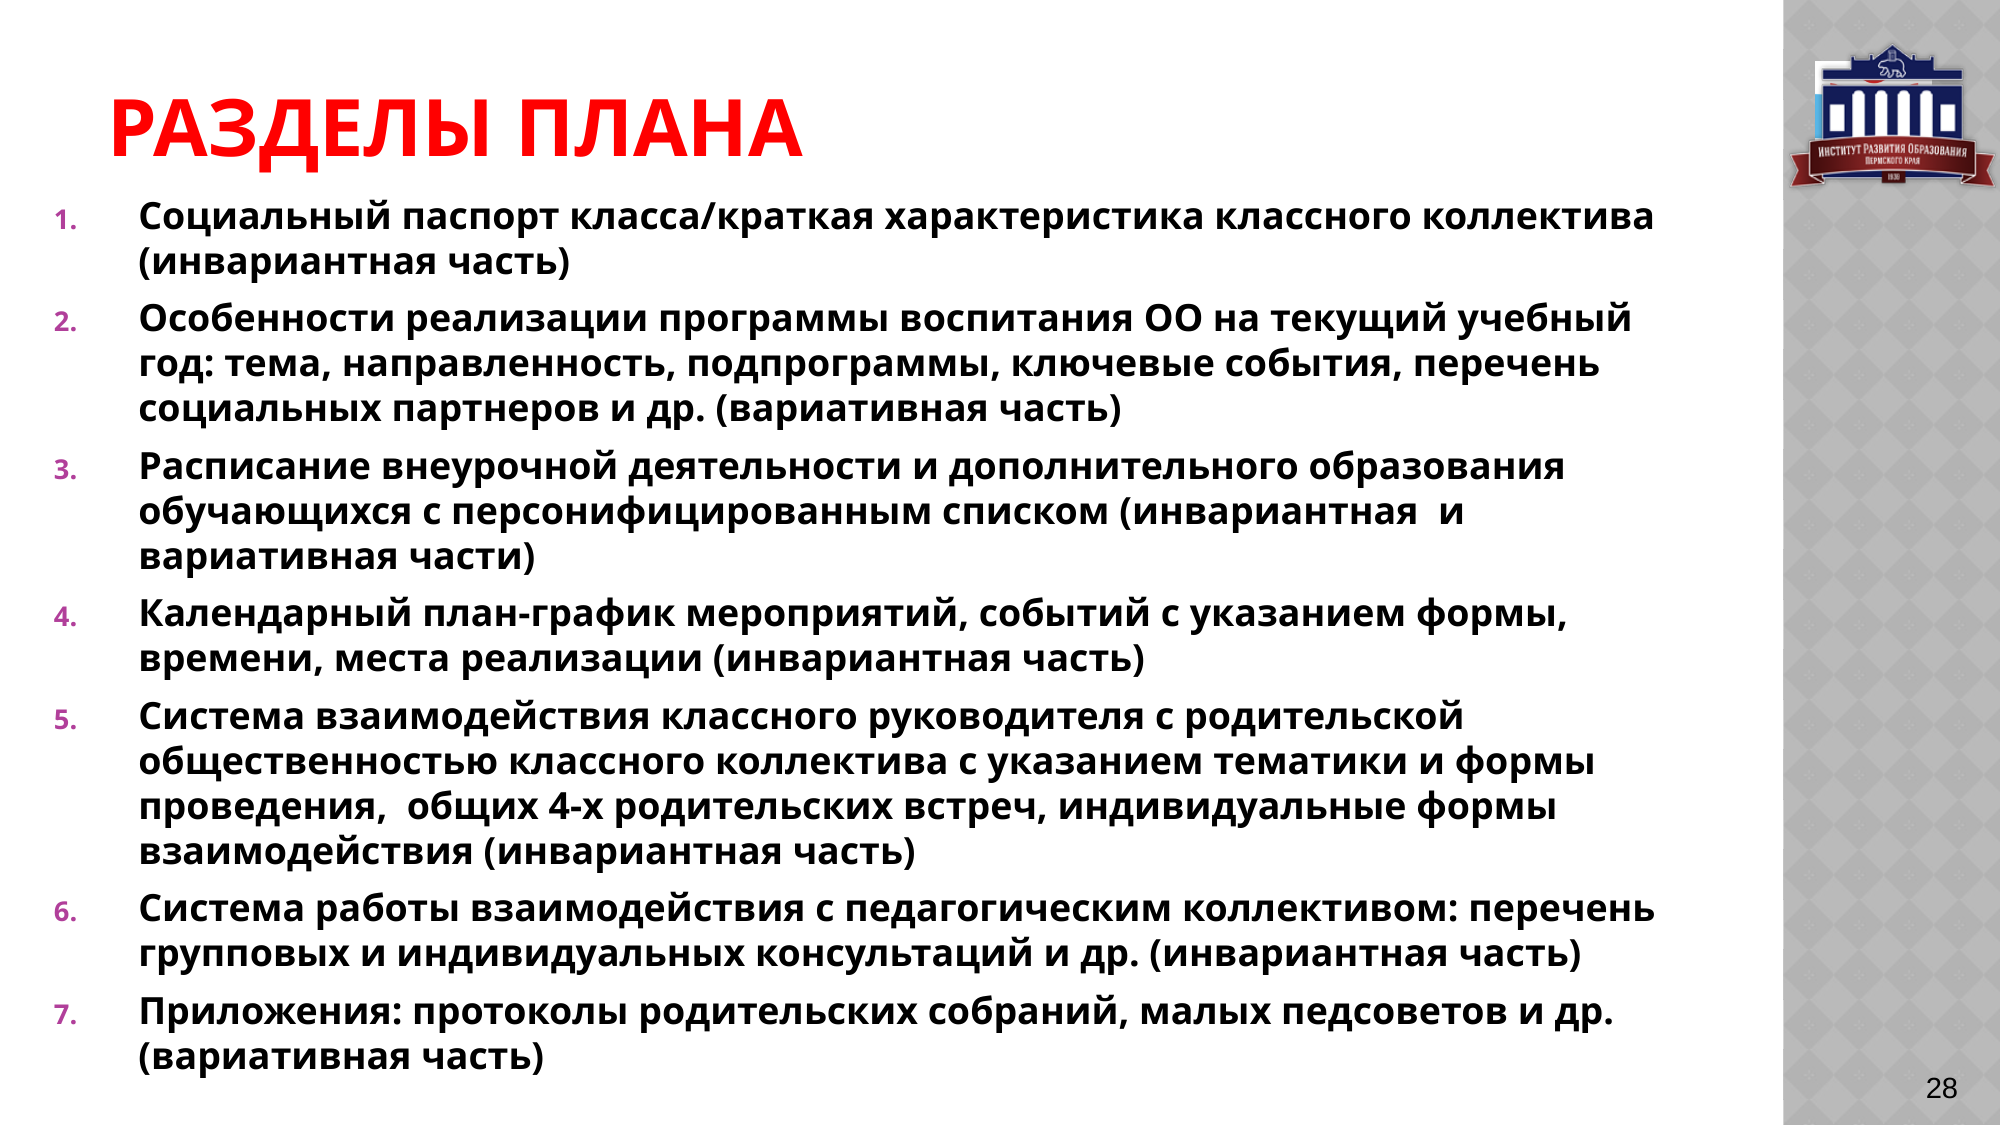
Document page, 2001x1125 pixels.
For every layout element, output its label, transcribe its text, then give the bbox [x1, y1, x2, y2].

title Разделы плана [99, 45, 1778, 173]
picture [1784, 38, 2000, 194]
list Социальный паспорт класса/краткая характеристика классного коллектива (инвариантная часть) Особенности реализации программы воспитания ОО на текущий учебный год: тема, направленность, подпрограммы, ключевые события, перечень социальных партнеров и др. (вариативная часть) Расписание внеурочной деятельности и дополнительного образования обучающихся с персонифицированным списком (инвариантная и вариативная части) Календарный план-график мероприятий, событий с указанием формы, времени, места реализации (инвариантная часть) Система взаимодействия классного руководителя с родительской общественностью классного коллектива с указанием тематики и формы проведения, общих 4-х родительских встреч, индивидуальные формы взаимодействия (инвариантная часть) Система работы взаимодействия с педагогическим коллективом: перечень групповых и индивидуальных консультаций и др. (инвариантная часть) Приложения: протоколы родительских собраний, малых педсоветов и др. (вариативная часть) [39, 184, 1710, 1106]
